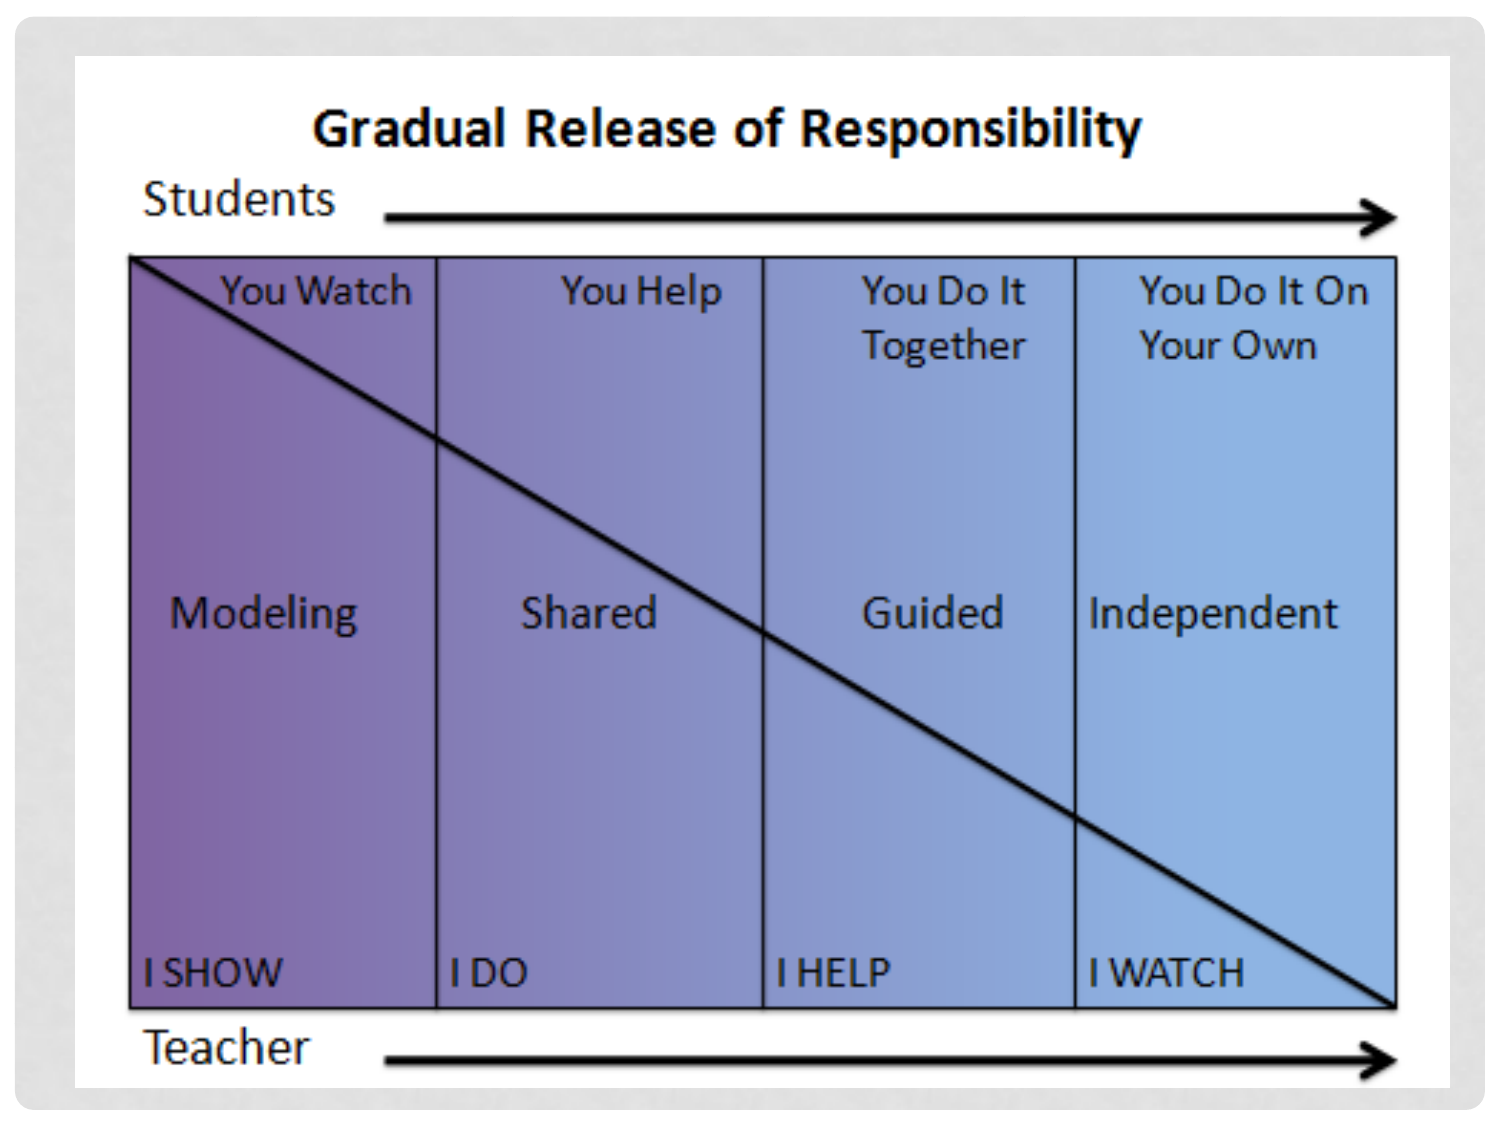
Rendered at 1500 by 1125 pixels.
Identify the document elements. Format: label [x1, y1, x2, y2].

picture [74, 56, 1451, 1088]
